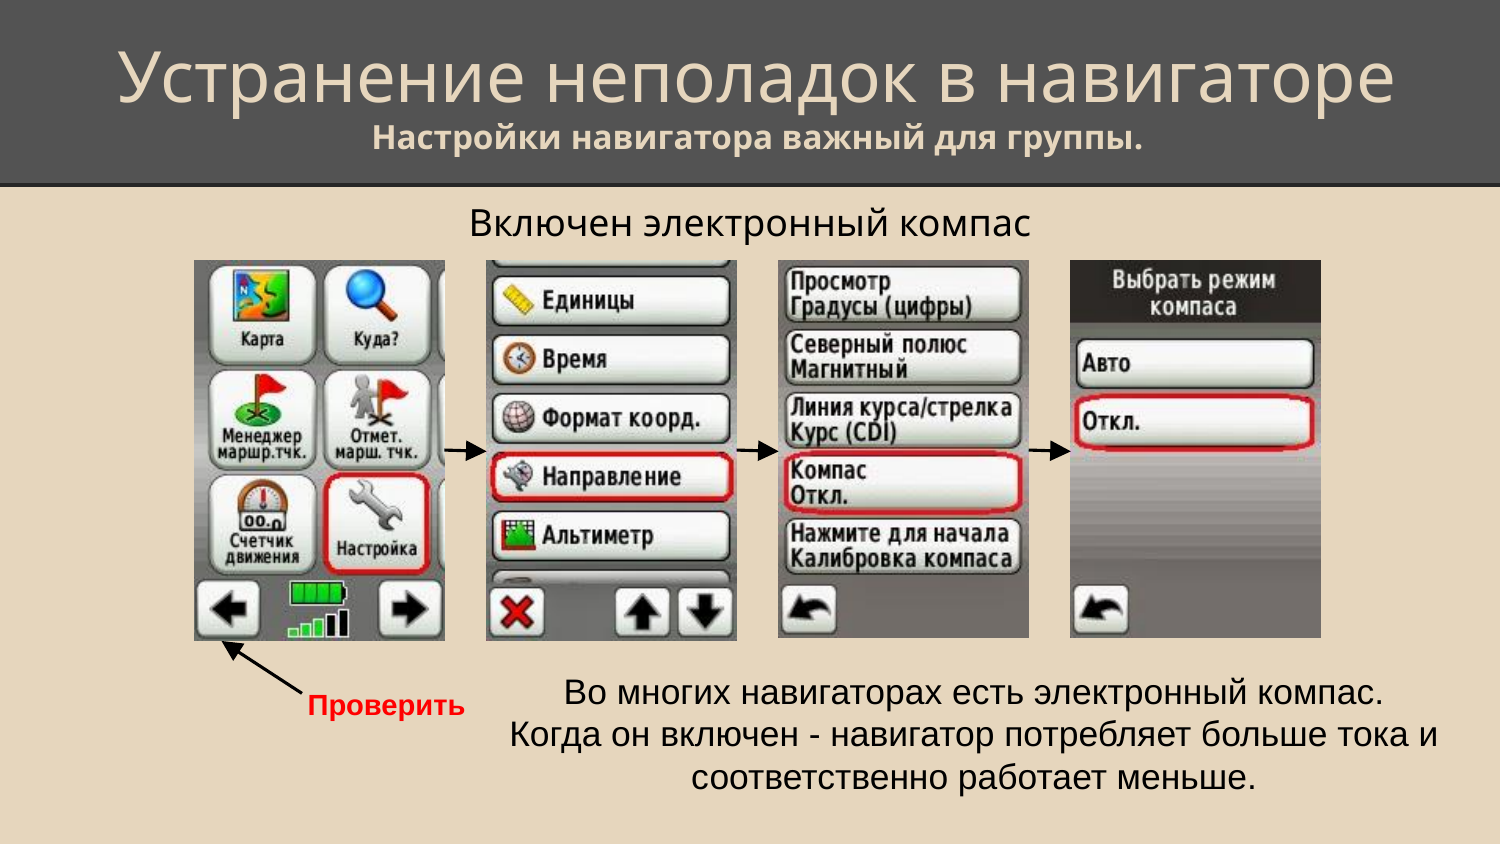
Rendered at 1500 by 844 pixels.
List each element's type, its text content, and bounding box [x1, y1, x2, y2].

picture [486, 260, 737, 642]
text_box Во многих навигаторах есть электронный компас. Когда он включен - навигатор потребляет больше тока и соответственно работает меньше. [478, 653, 1470, 844]
text_box Проверить [292, 679, 478, 730]
picture [778, 260, 1029, 639]
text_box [221, 640, 303, 694]
picture [194, 260, 445, 642]
picture [1070, 260, 1322, 639]
list Включен электронный компас [75, 183, 1425, 248]
title Устранение неполадок в навигаторе Настройки навигатора важный для группы. [24, 10, 1492, 172]
